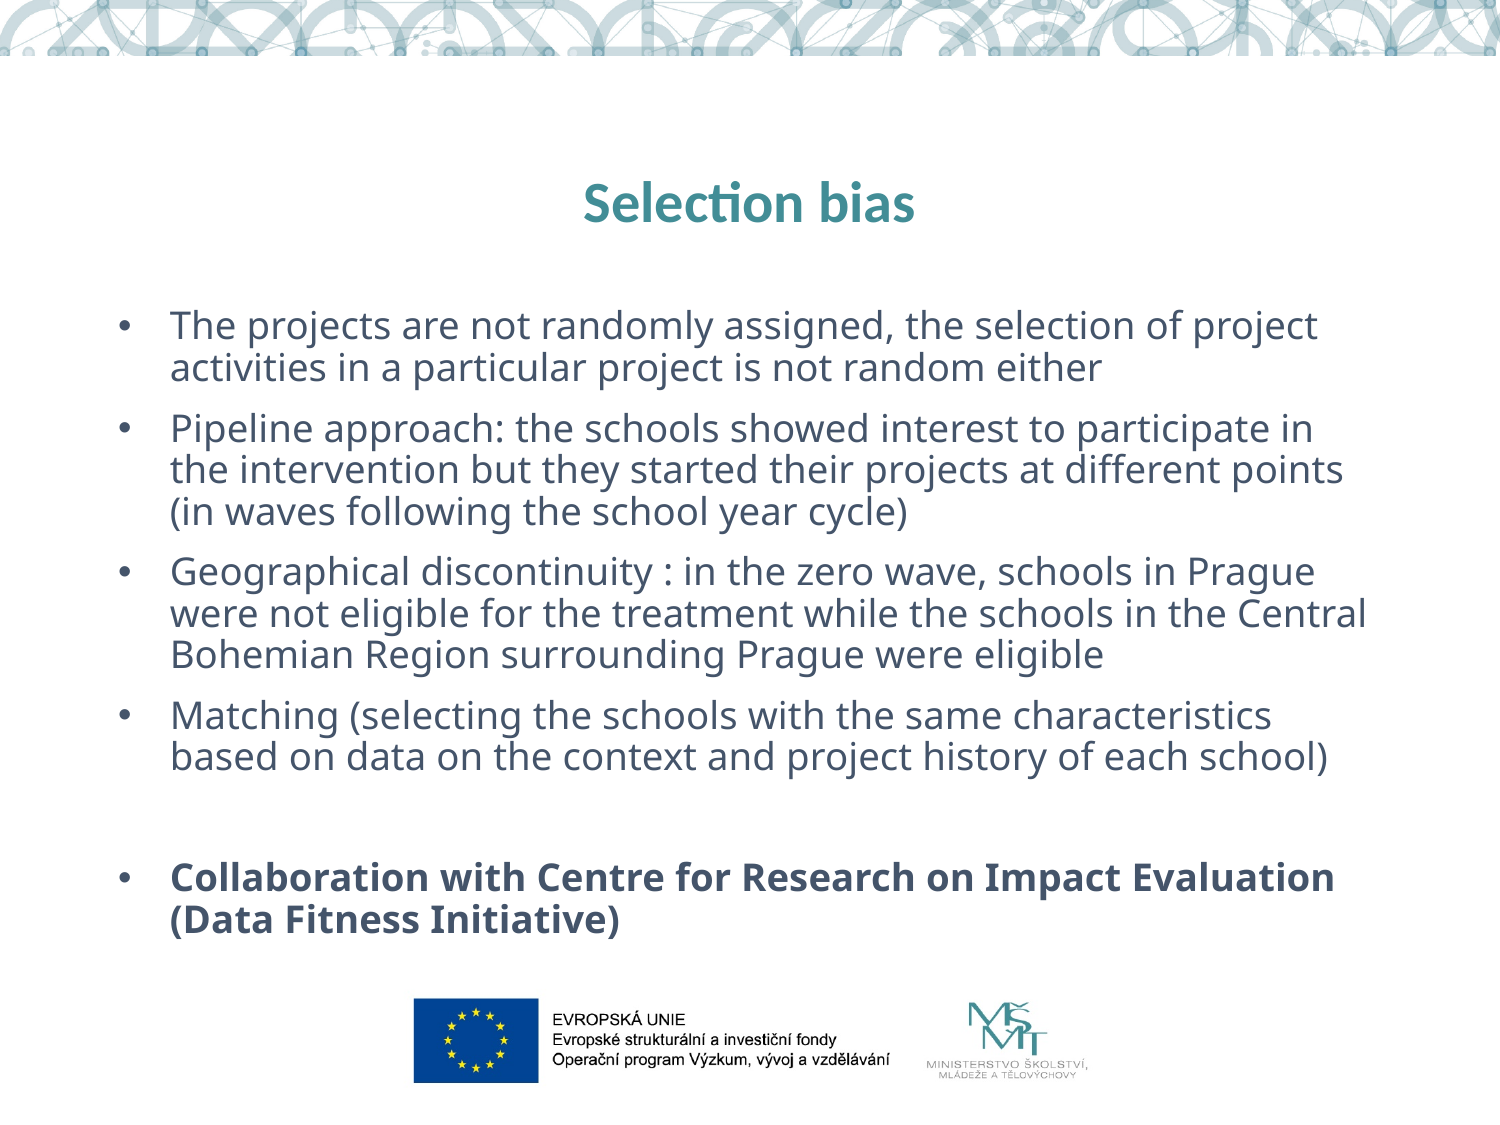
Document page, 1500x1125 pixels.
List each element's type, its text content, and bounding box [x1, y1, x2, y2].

picture [371, 957, 1129, 1125]
list The projects are not randomly assigned, the selection of project activities in a particular project is not random either Pipeline approach: the schools showed interest to participate in the intervention but they started their projects at different points (in waves following the school year cycle) Geographical discontinuity : in the zero wave, schools in Prague were not eligible for the treatment while the schools in the Central Bohemian Region surrounding Prague were eligible Matching (selecting the schools with the same characteristics based on data on the context and project history of each school) Collaboration with Centre for Research on Impact Evaluation (Data Fitness Initiative) [103, 299, 1397, 957]
title Selection bias [103, 129, 1397, 278]
picture [0, 0, 1500, 56]
